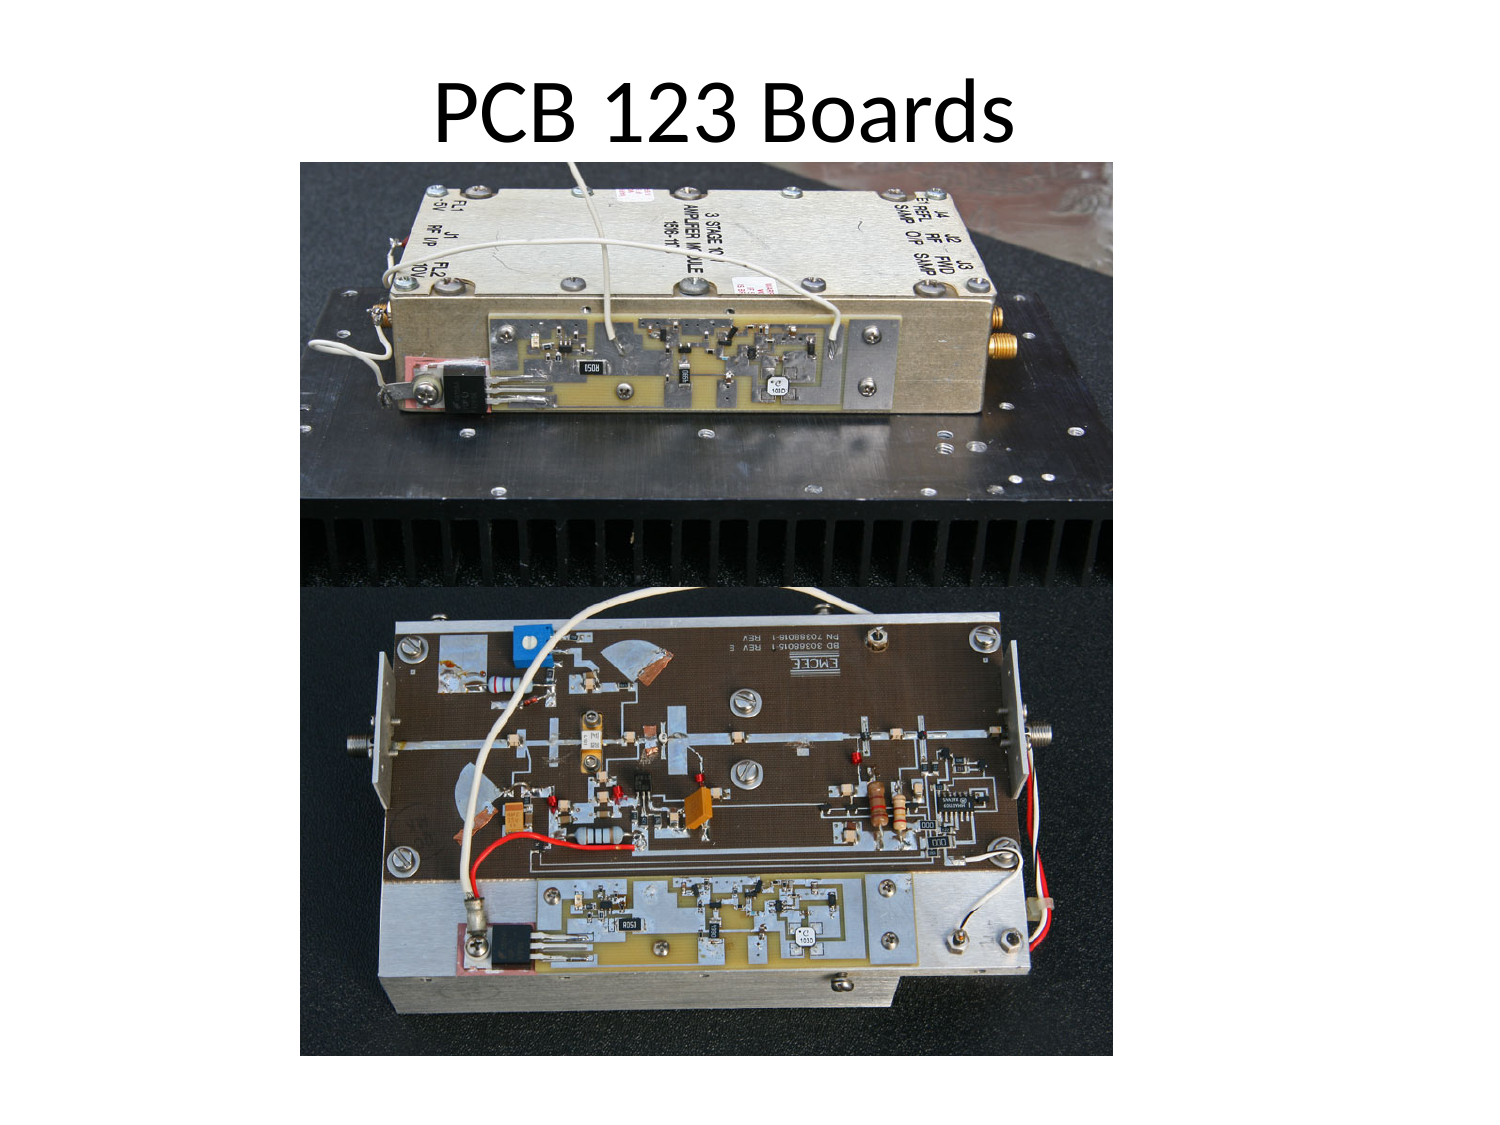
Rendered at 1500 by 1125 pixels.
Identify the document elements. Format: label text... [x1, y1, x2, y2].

picture [299, 587, 1113, 1056]
title PCB 123 Boards [74, 24, 1376, 188]
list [299, 162, 1113, 587]
